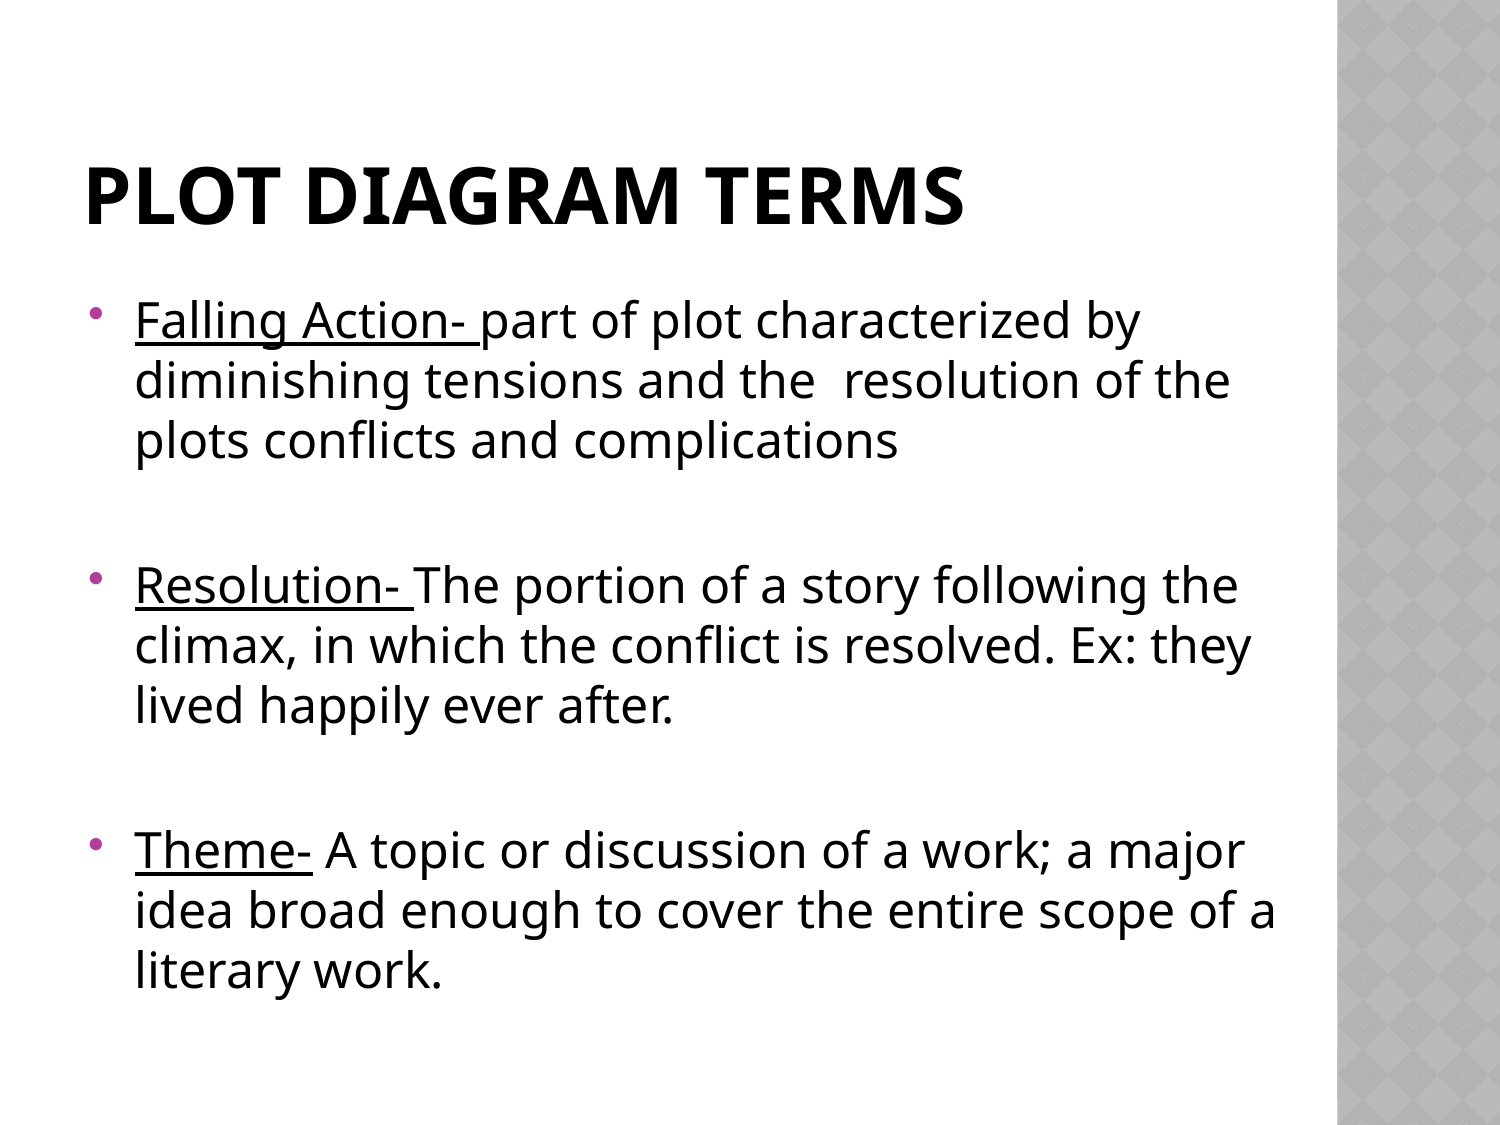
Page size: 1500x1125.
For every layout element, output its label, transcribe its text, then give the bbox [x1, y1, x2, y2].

title PLOT diagram terms [75, 52, 1263, 240]
list Falling Action- part of plot characterized by diminishing tensions and the resolution of the plots conflicts and complications Resolution- The portion of a story following the climax, in which the conflict is resolved. Ex: they lived happily ever after. Theme- A topic or discussion of a work; a major idea broad enough to cover the entire scope of a literary work. [75, 280, 1313, 1038]
